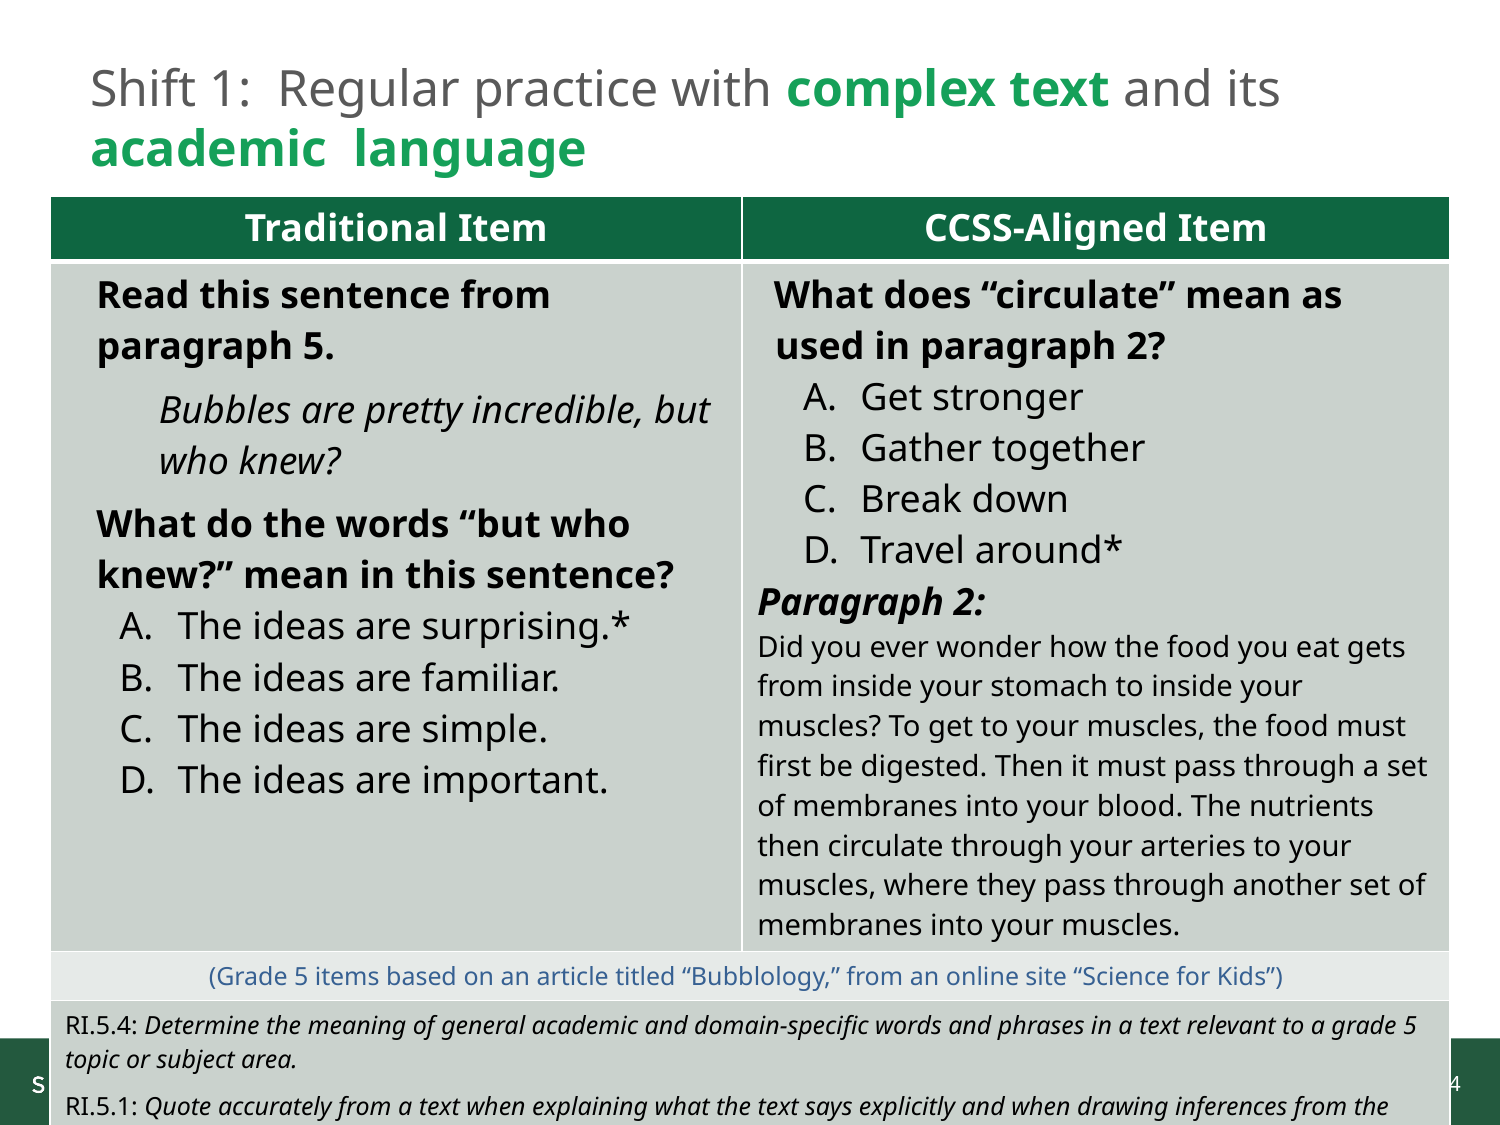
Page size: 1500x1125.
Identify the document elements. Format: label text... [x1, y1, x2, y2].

table_header CCSS-Aligned Item [743, 197, 1449, 259]
table_cell What does “circulate” mean as used in paragraph 2? Get stronger Gather together Break down Travel around* Paragraph 2: Did you ever wonder how the food you eat gets from inside your stomach to inside your muscles? To get to your muscles, the food must first be digested. Then it must pass through a set of membranes into your blood. The nutrients then circulate through your arteries to your muscles, where they pass through another set of membranes into your muscles. [743, 264, 1449, 951]
table_cell (Grade 5 items based on an article titled “Bubblology,” from an online site “Science for Kids”) [51, 952, 1449, 1000]
table_cell RI.5.4: Determine the meaning of general academic and domain-specific words and phrases in a text relevant to a grade 5 topic or subject area. RI.5.1: Quote accurately from a text when explaining what the text says explicitly and when drawing inferences from the text. [51, 1001, 1449, 1125]
table_header Traditional Item [51, 197, 741, 259]
title Shift 1: Regular practice with complex text and its academic language [75, 22, 1425, 196]
table_cell Read this sentence from paragraph 5. Bubbles are pretty incredible, but who knew? What do the words “but who knew?” mean in this sentence? The ideas are surprising.* The ideas are familiar. The ideas are simple. The ideas are important. [51, 264, 741, 951]
picture [12, 1055, 49, 1112]
